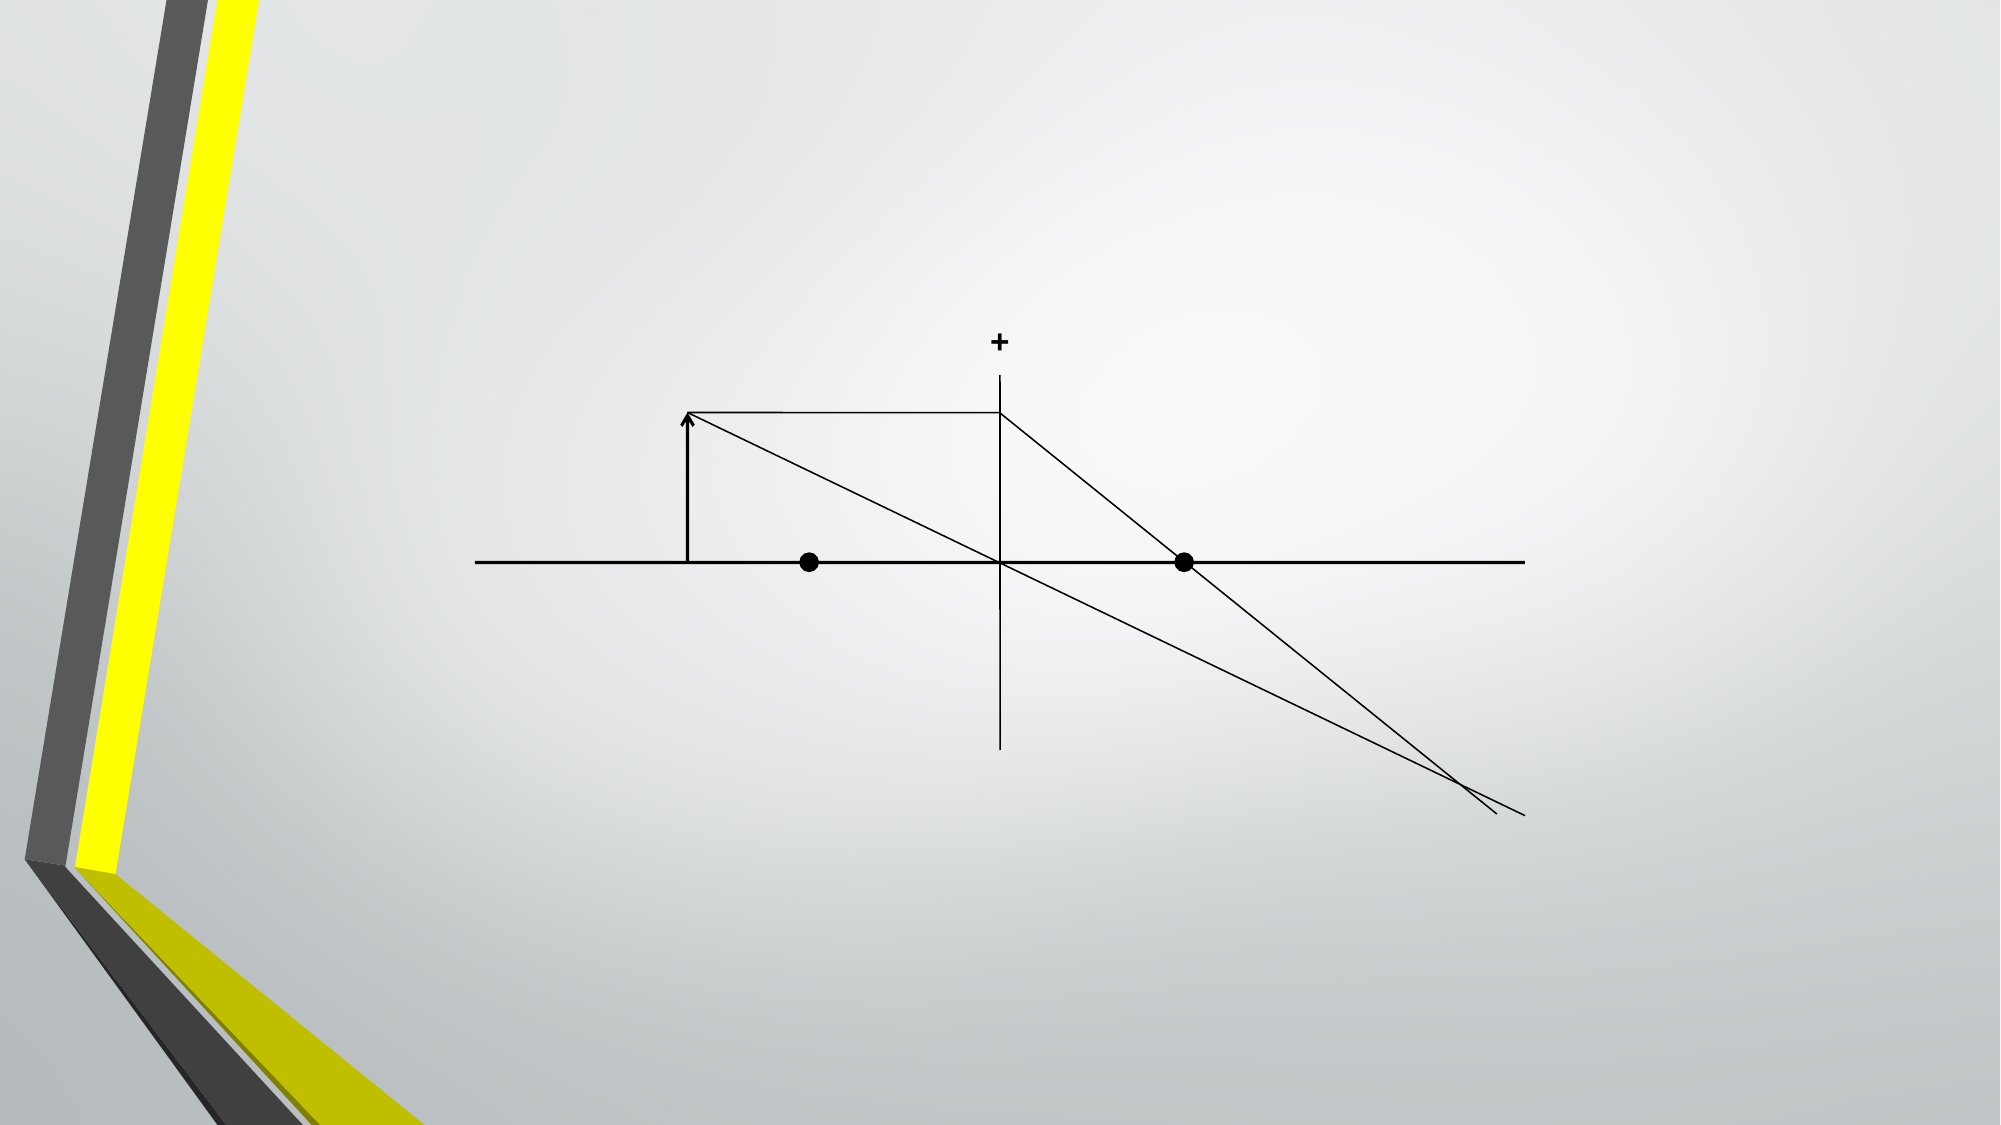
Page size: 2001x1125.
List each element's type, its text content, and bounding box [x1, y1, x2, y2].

text_box + [975, 312, 1025, 368]
text_box [1175, 553, 1194, 572]
text_box [800, 553, 819, 572]
